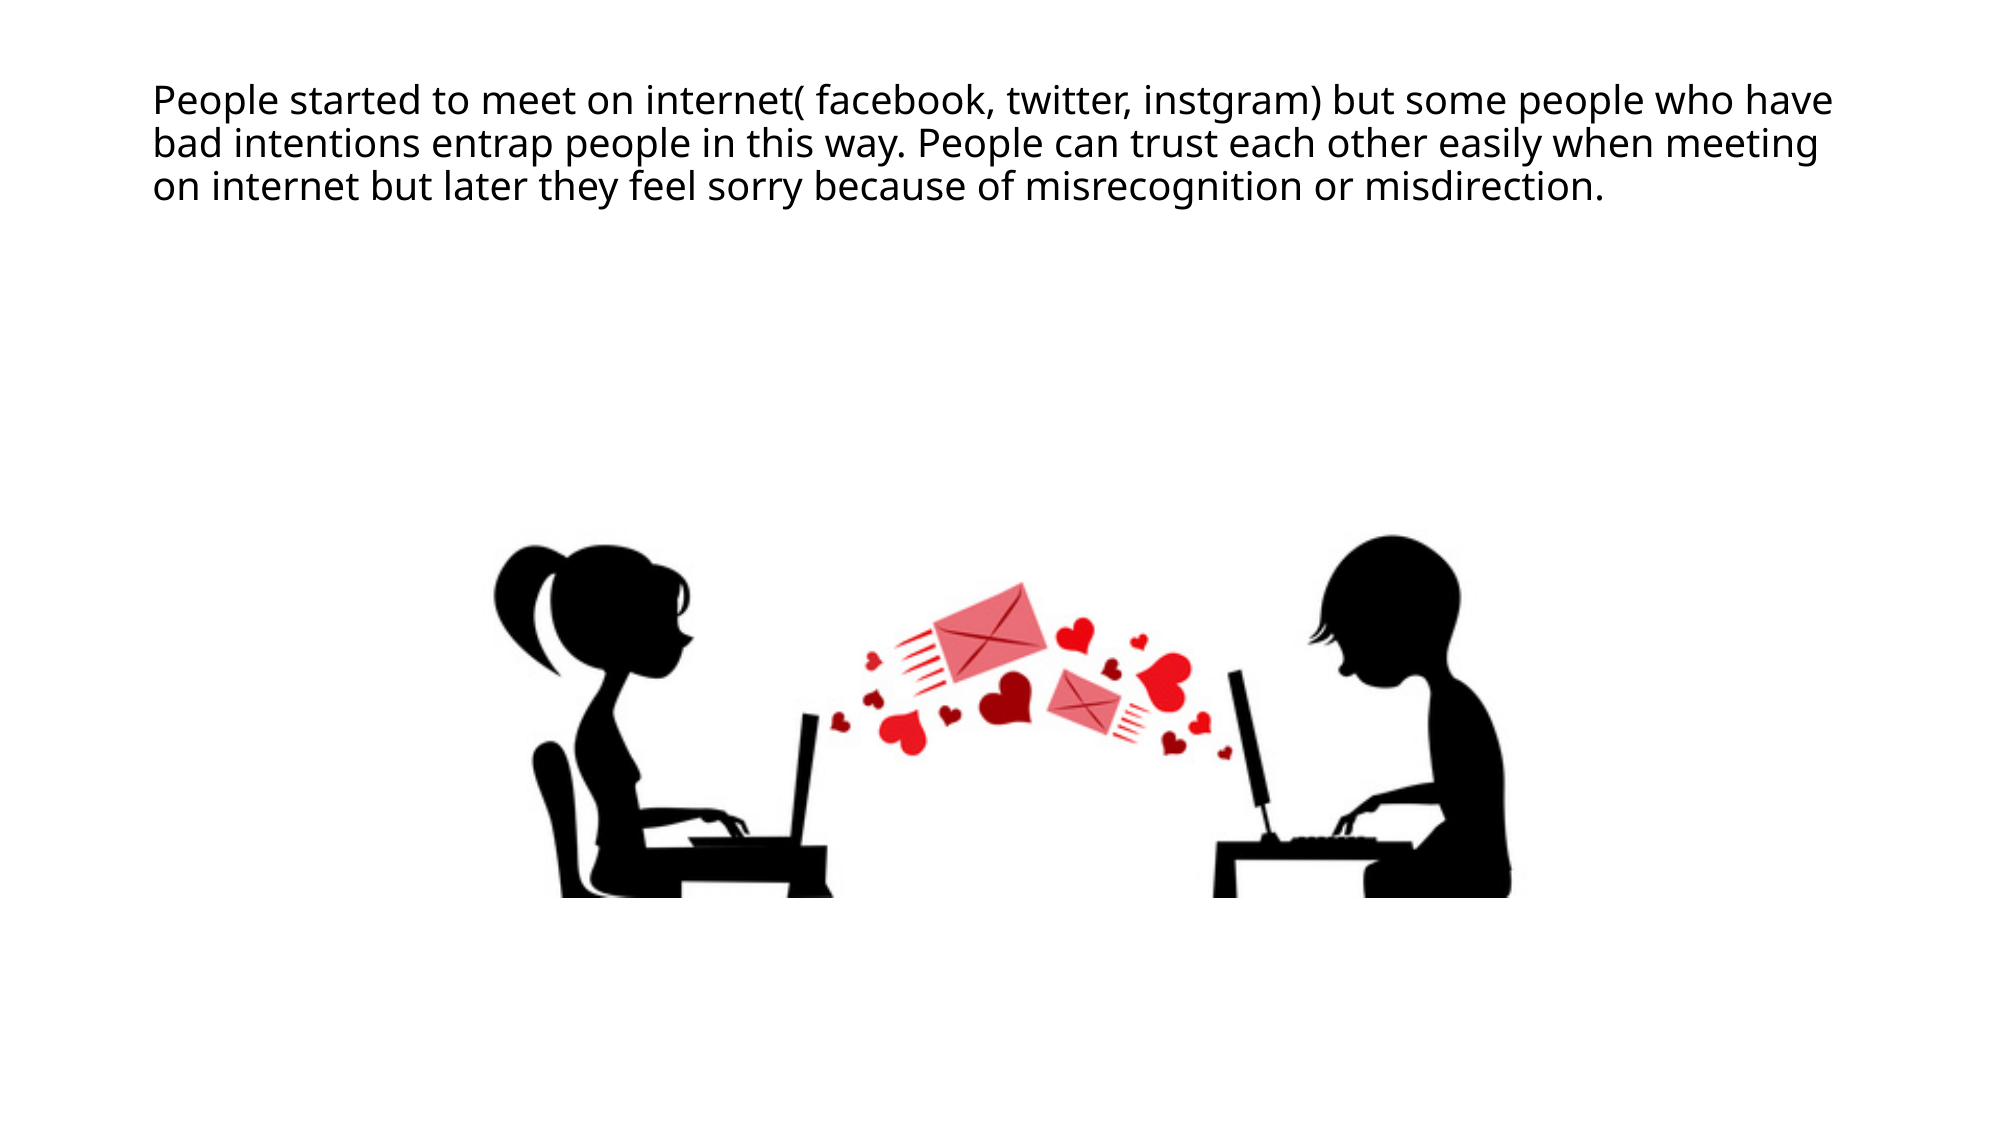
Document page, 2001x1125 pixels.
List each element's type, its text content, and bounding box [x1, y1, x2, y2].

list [461, 414, 1539, 898]
title People started to meet on internet( facebook, twitter, instgram) but some people who have bad intentions entrap people in this way. People can trust each other easily when meeting on internet but later they feel sorry because of misrecognition or misdirection. [137, 59, 1863, 278]
